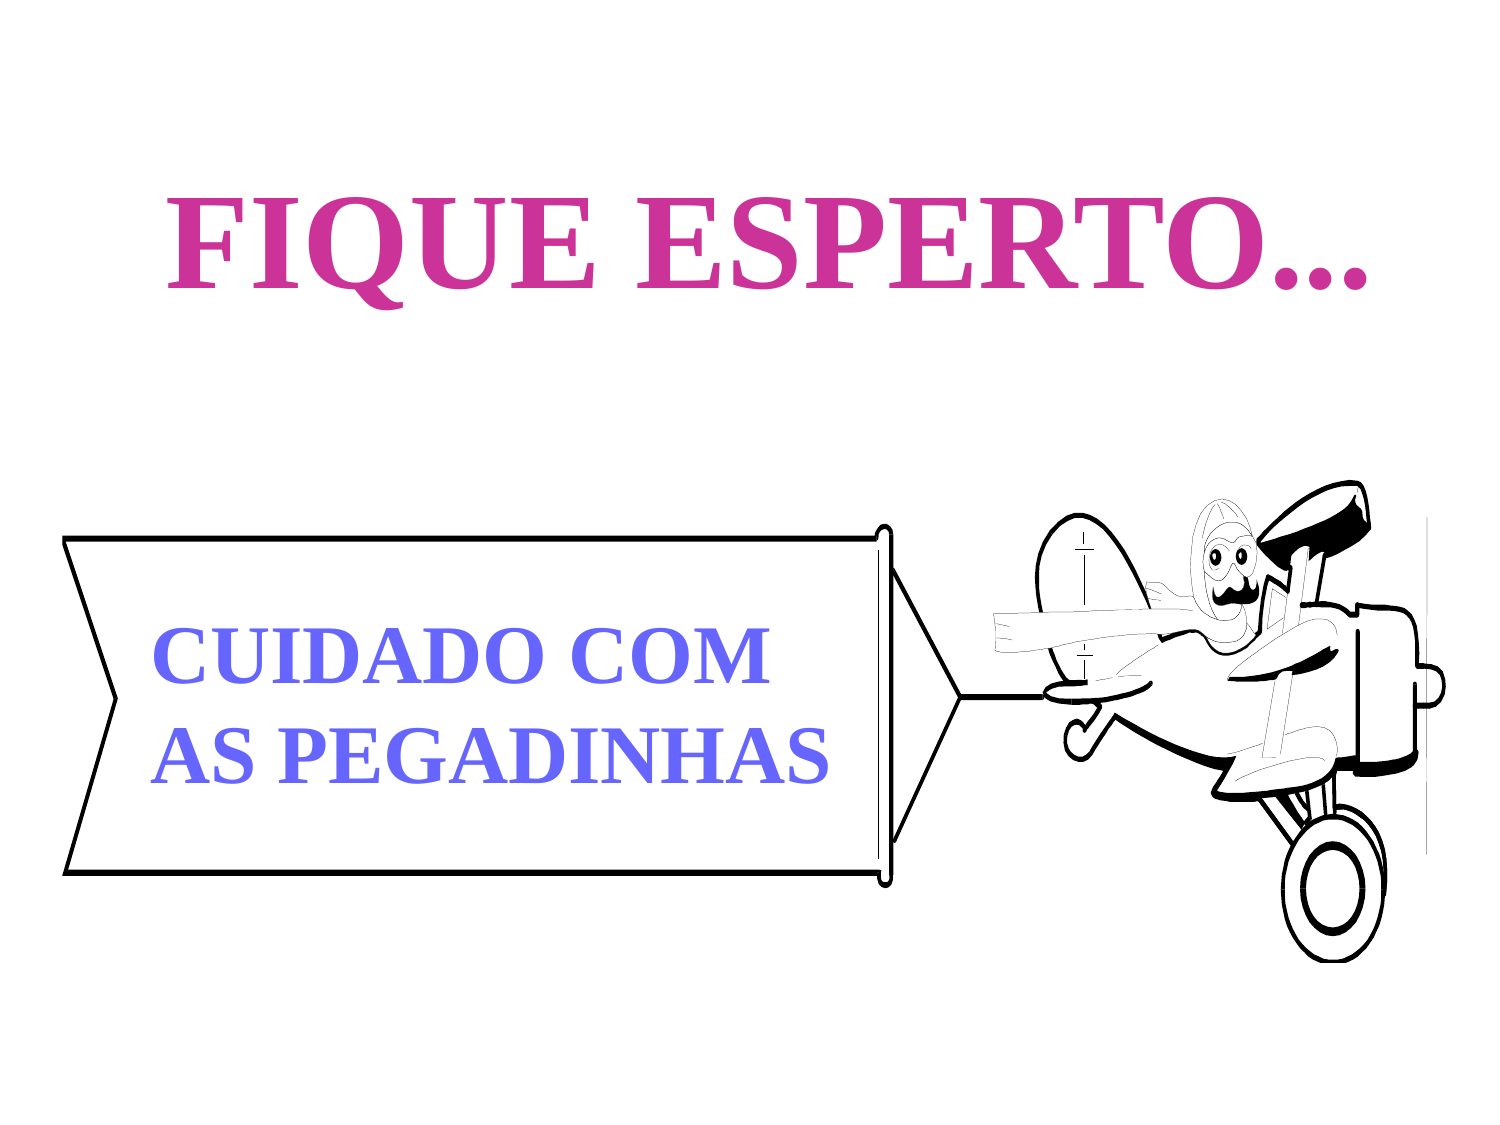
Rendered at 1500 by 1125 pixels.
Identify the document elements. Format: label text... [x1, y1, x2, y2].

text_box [62, 477, 1451, 963]
text_box FIQUE ESPERTO... [150, 143, 1390, 324]
